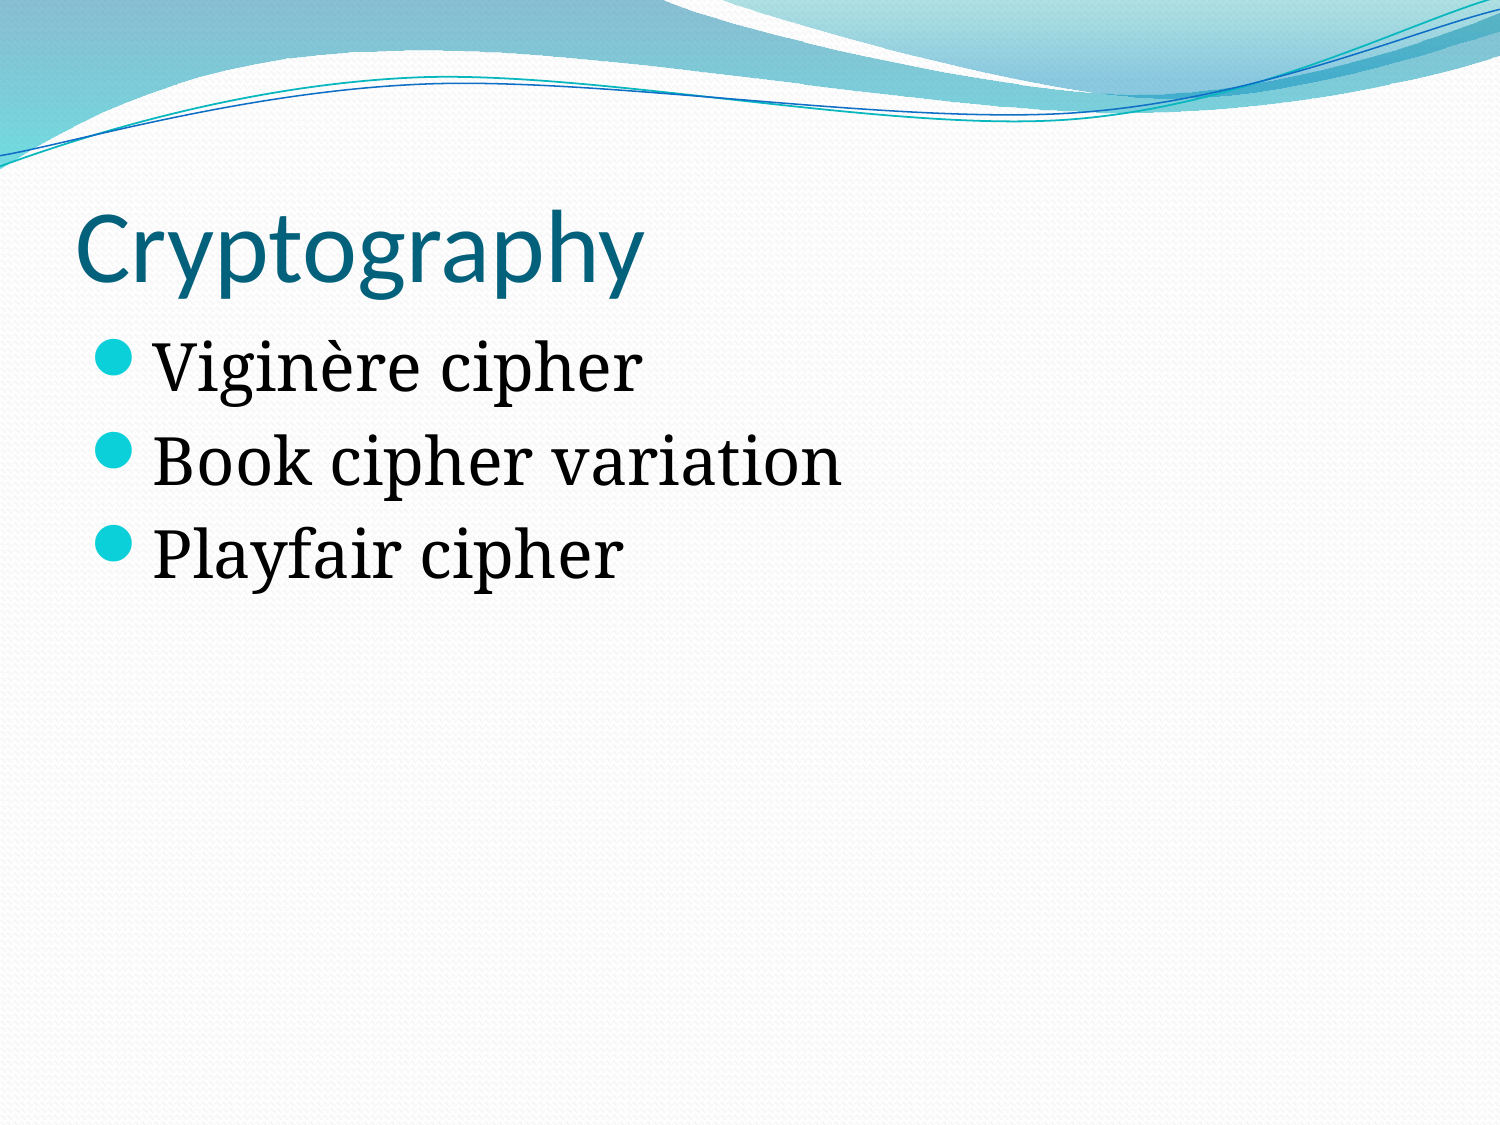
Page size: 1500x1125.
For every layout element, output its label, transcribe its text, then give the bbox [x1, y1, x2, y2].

title Cryptography [75, 115, 1425, 303]
list Viginère cipher Book cipher variation Playfair cipher [75, 317, 1425, 1038]
